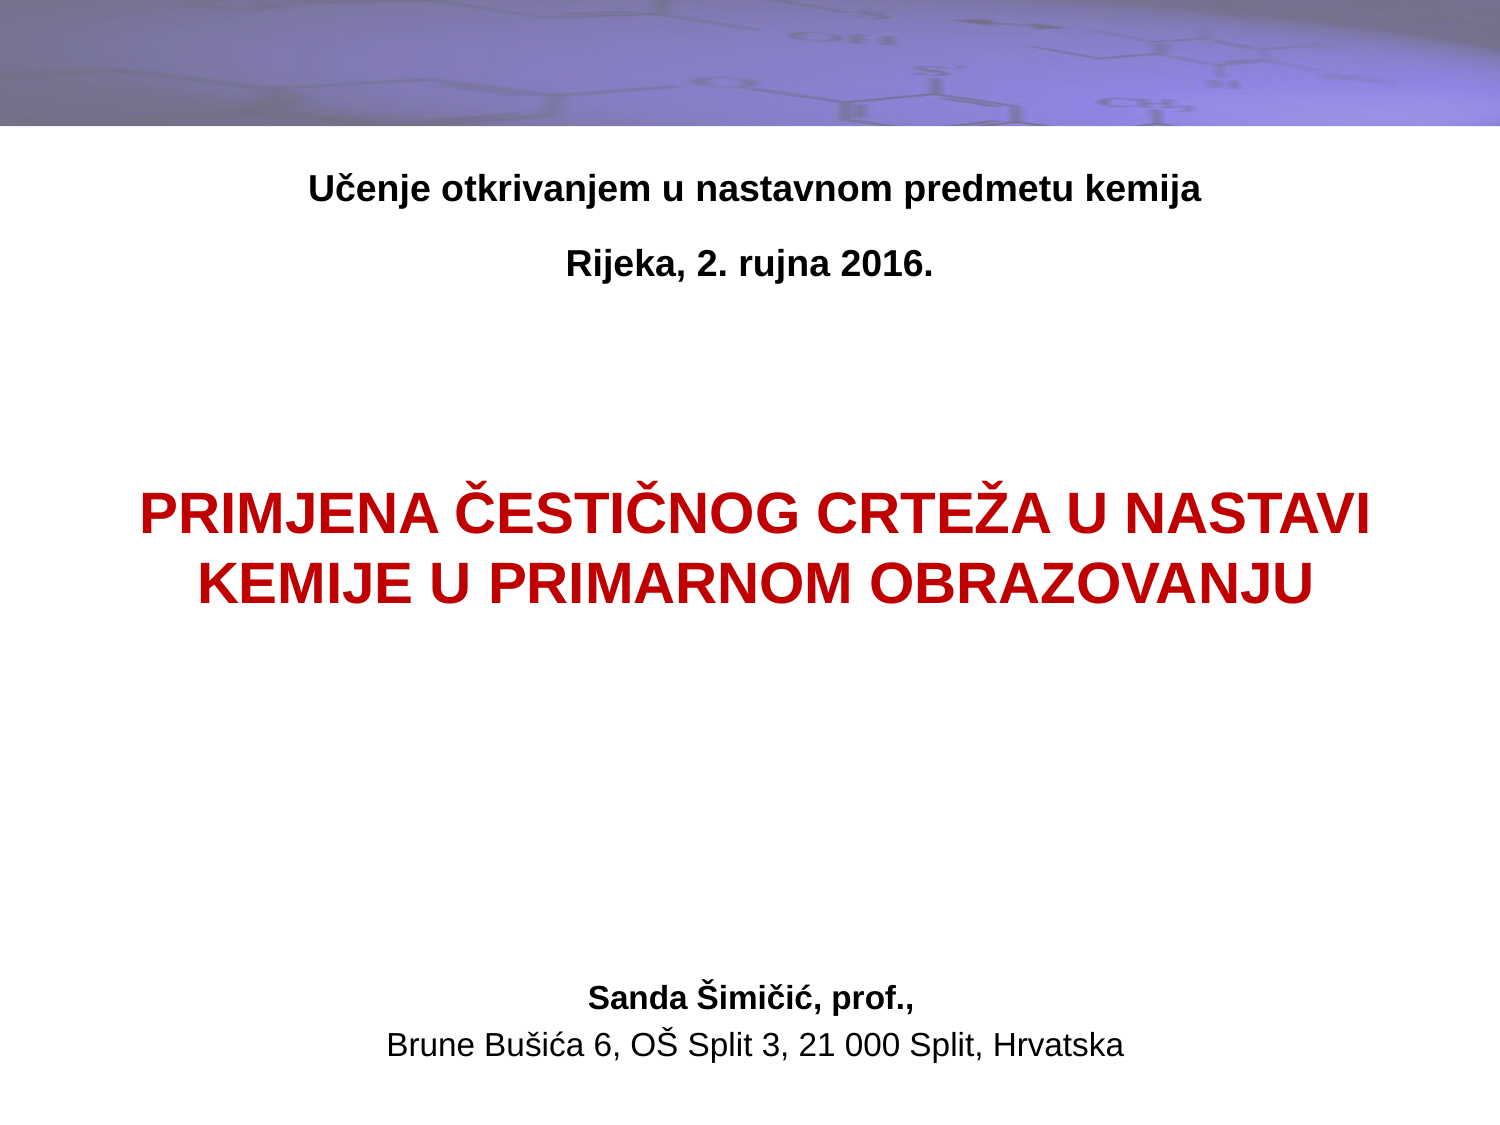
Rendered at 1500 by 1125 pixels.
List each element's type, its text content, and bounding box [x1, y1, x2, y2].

text_box Sanda Šimičić, prof., Brune Bušića 6, OŠ Split 3, 21 000 Split, Hrvatska [76, 969, 1436, 1117]
text_box Rijeka, 2. rujna 2016. [550, 232, 950, 292]
text_box PRIMJENA ČESTIČNOG CRTEŽA U NASTAVI KEMIJE U PRIMARNOM OBRAZOVANJU [117, 467, 1394, 668]
text_box Učenje otkrivanjem u nastavnom predmetu kemija [76, 116, 1424, 217]
